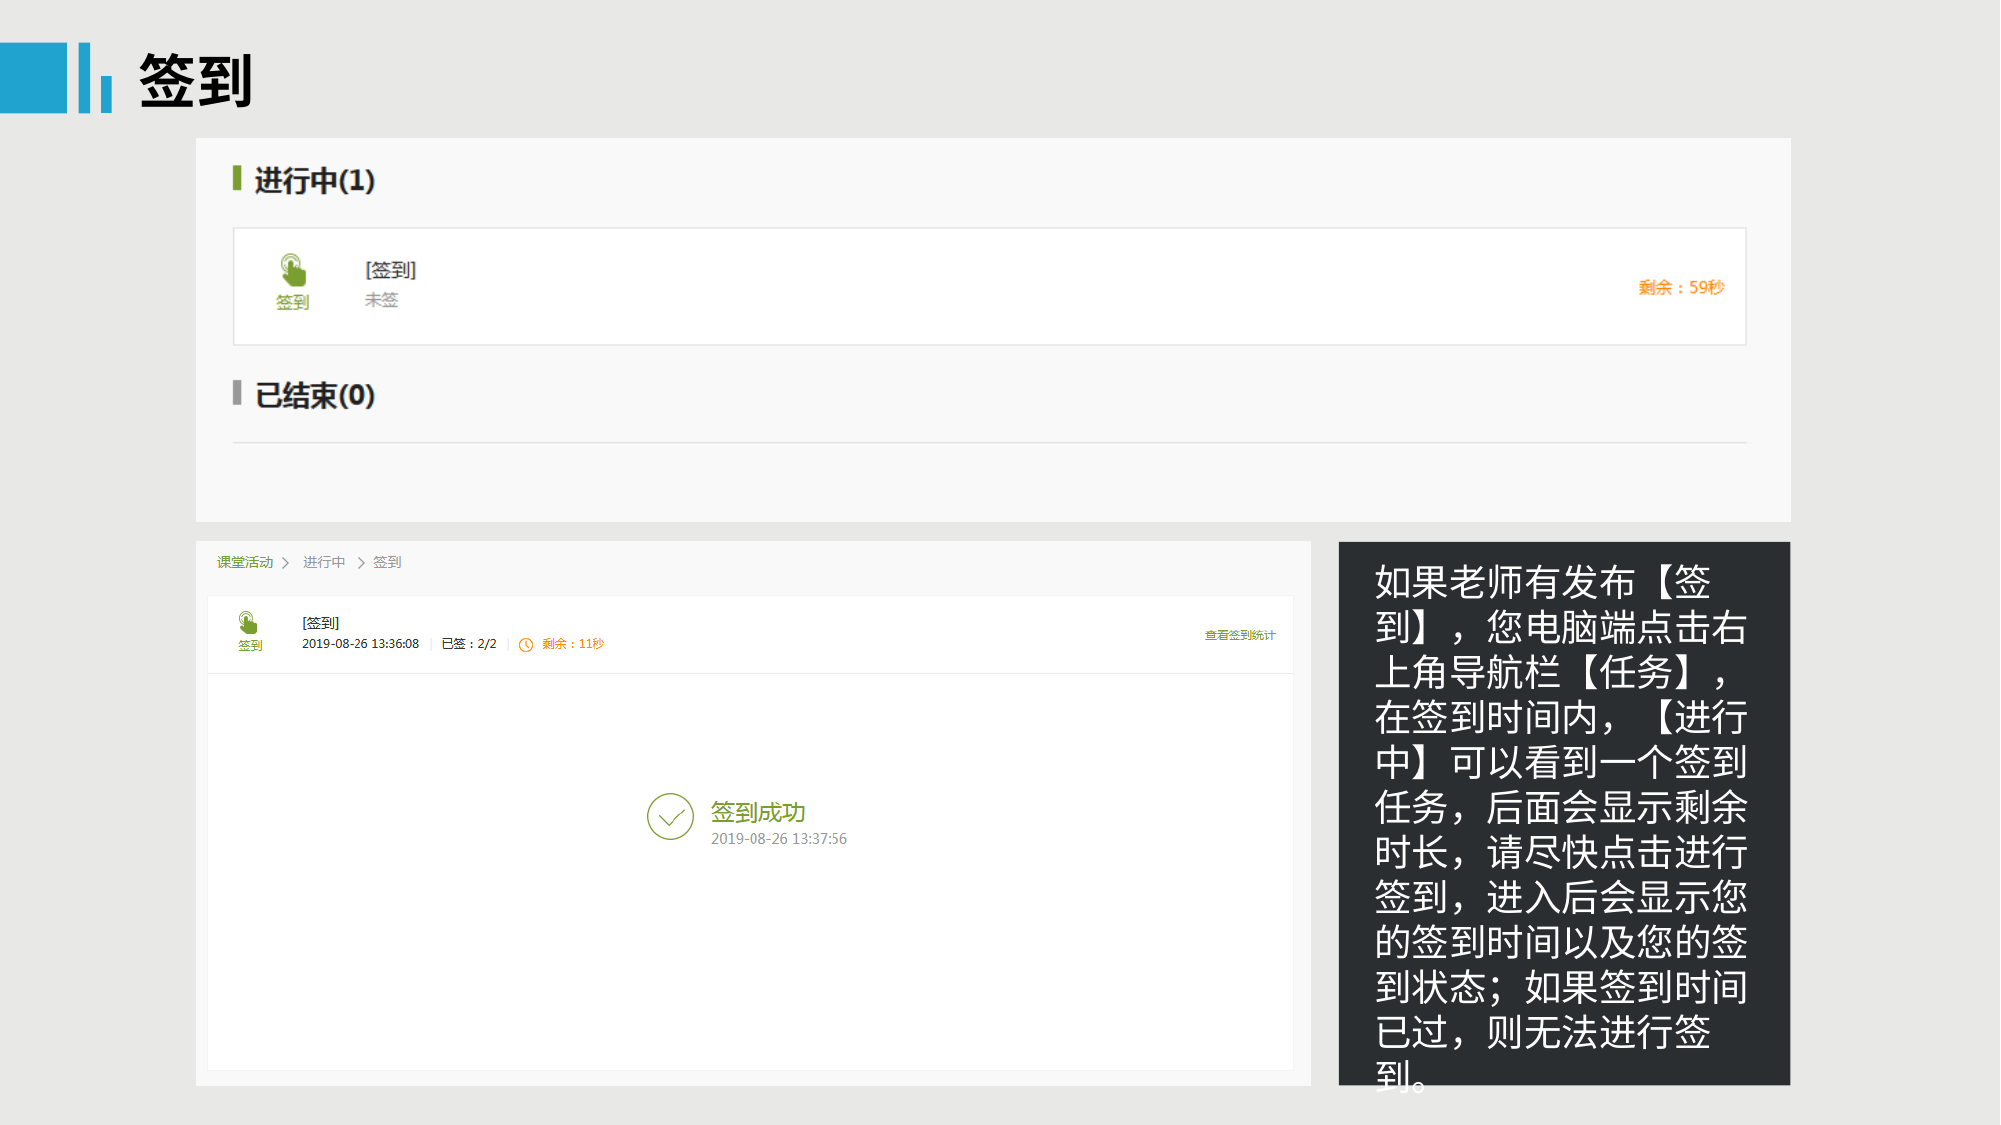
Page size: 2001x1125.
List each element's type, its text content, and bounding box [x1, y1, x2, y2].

picture [196, 137, 1791, 522]
text_box [0, 41, 69, 116]
text_box [1337, 540, 1792, 1087]
text_box 如果老师有发布【签到】，您电脑端点击右上角导航栏【任务】，在签到时间内，【进行中】可以看到一个签到任务，后面会显示剩余时长，请尽快点击进行签到，进入后会显示您的签到时间以及您的签到状态；如果签到时间已过，则无法进行签到。 [1359, 551, 1779, 1107]
text_box 签到 [123, 38, 708, 123]
text_box [77, 41, 92, 116]
text_box [99, 74, 114, 115]
picture [196, 541, 1311, 1086]
